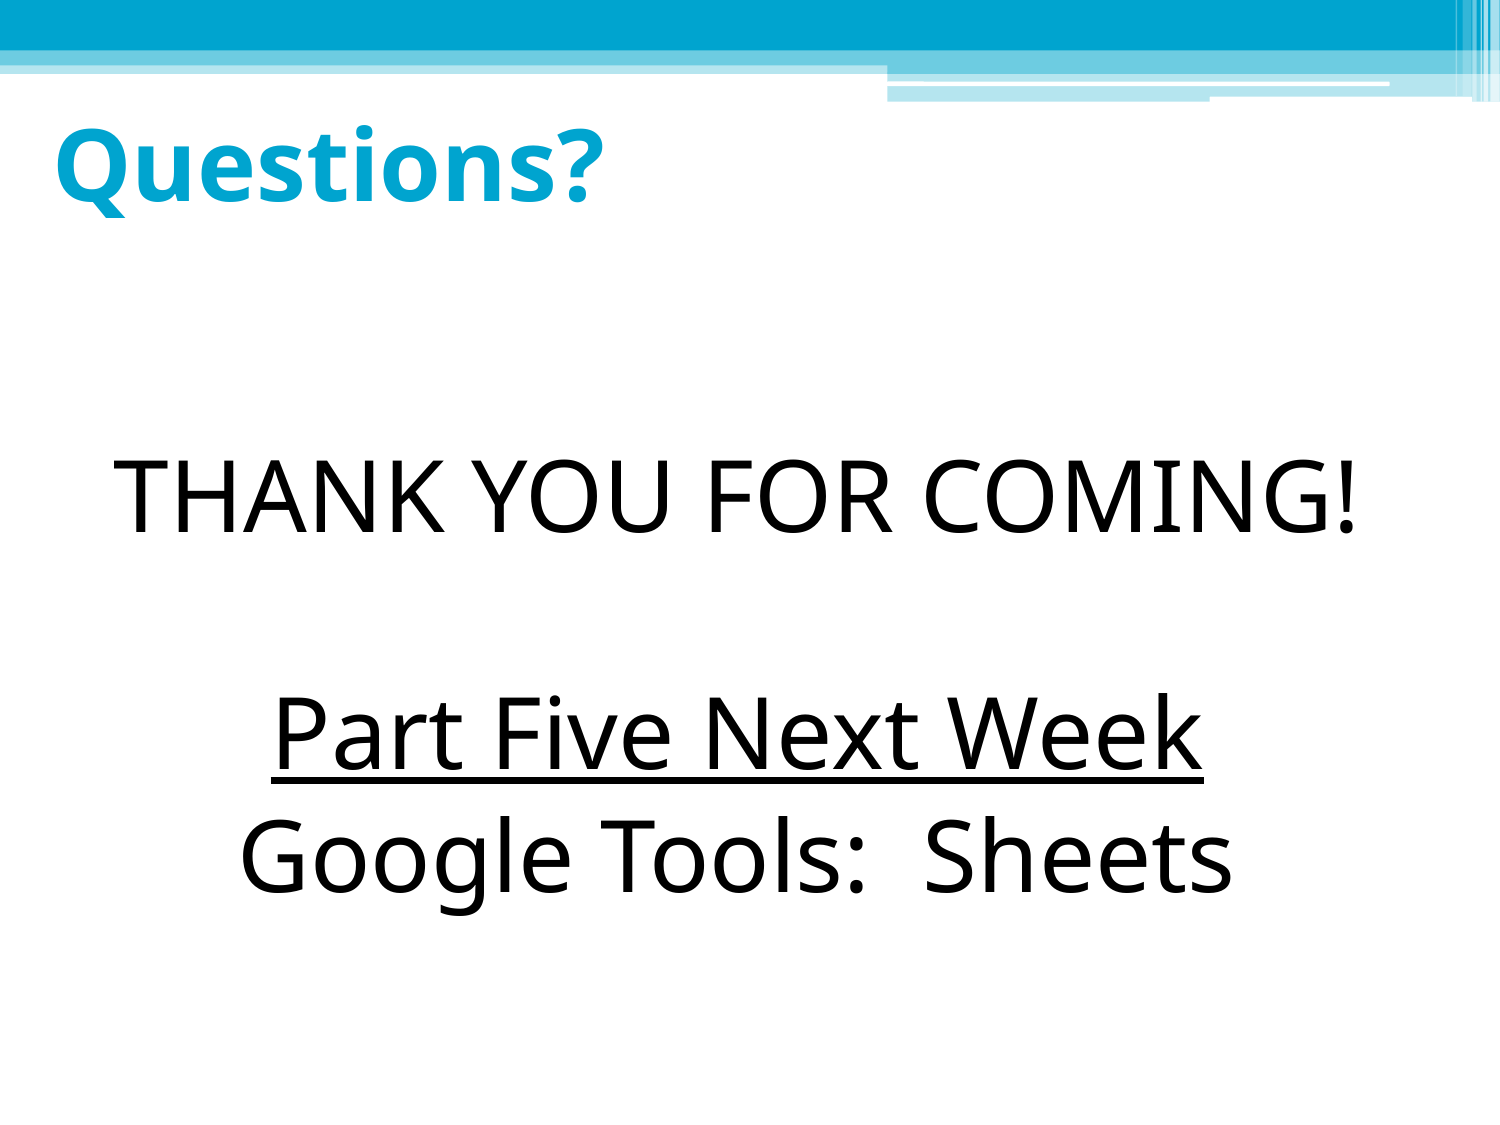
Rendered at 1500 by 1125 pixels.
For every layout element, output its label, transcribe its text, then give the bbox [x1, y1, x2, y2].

title Questions? [37, 75, 888, 248]
list [75, 324, 1418, 950]
text_box THANK YOU FOR COMING! Part Five Next Week Google Tools: Sheets [62, 425, 1405, 1063]
